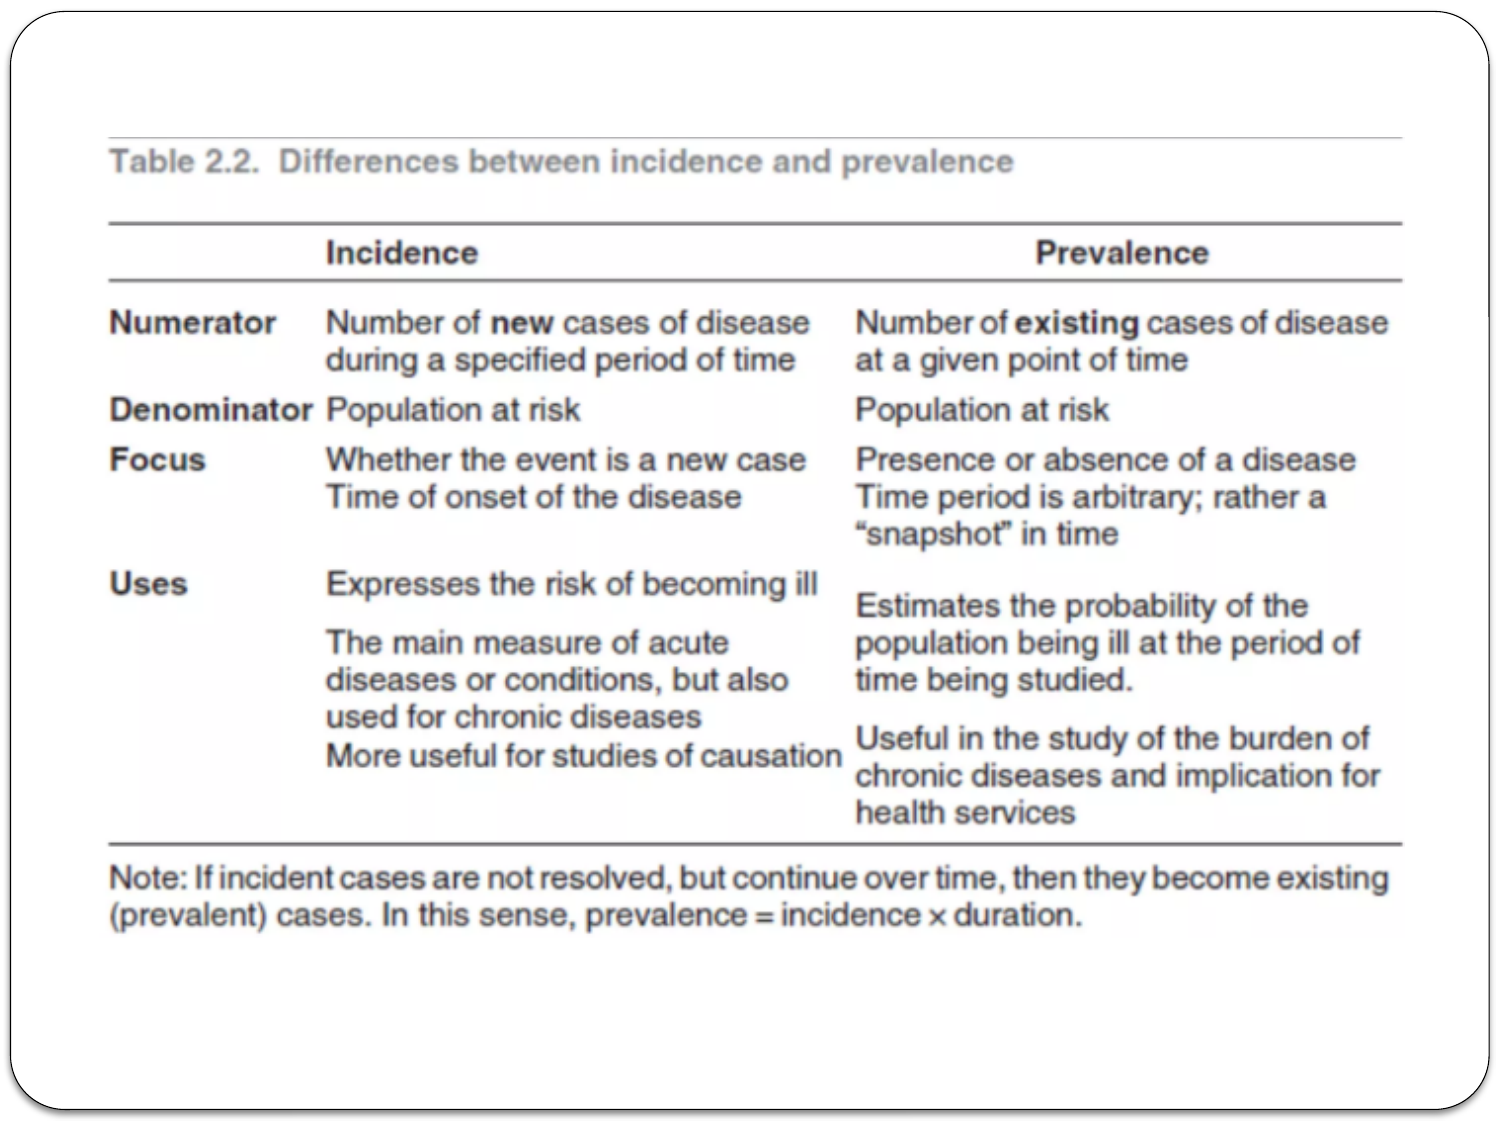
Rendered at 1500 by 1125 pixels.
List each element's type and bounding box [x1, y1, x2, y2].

picture [94, 137, 1405, 938]
